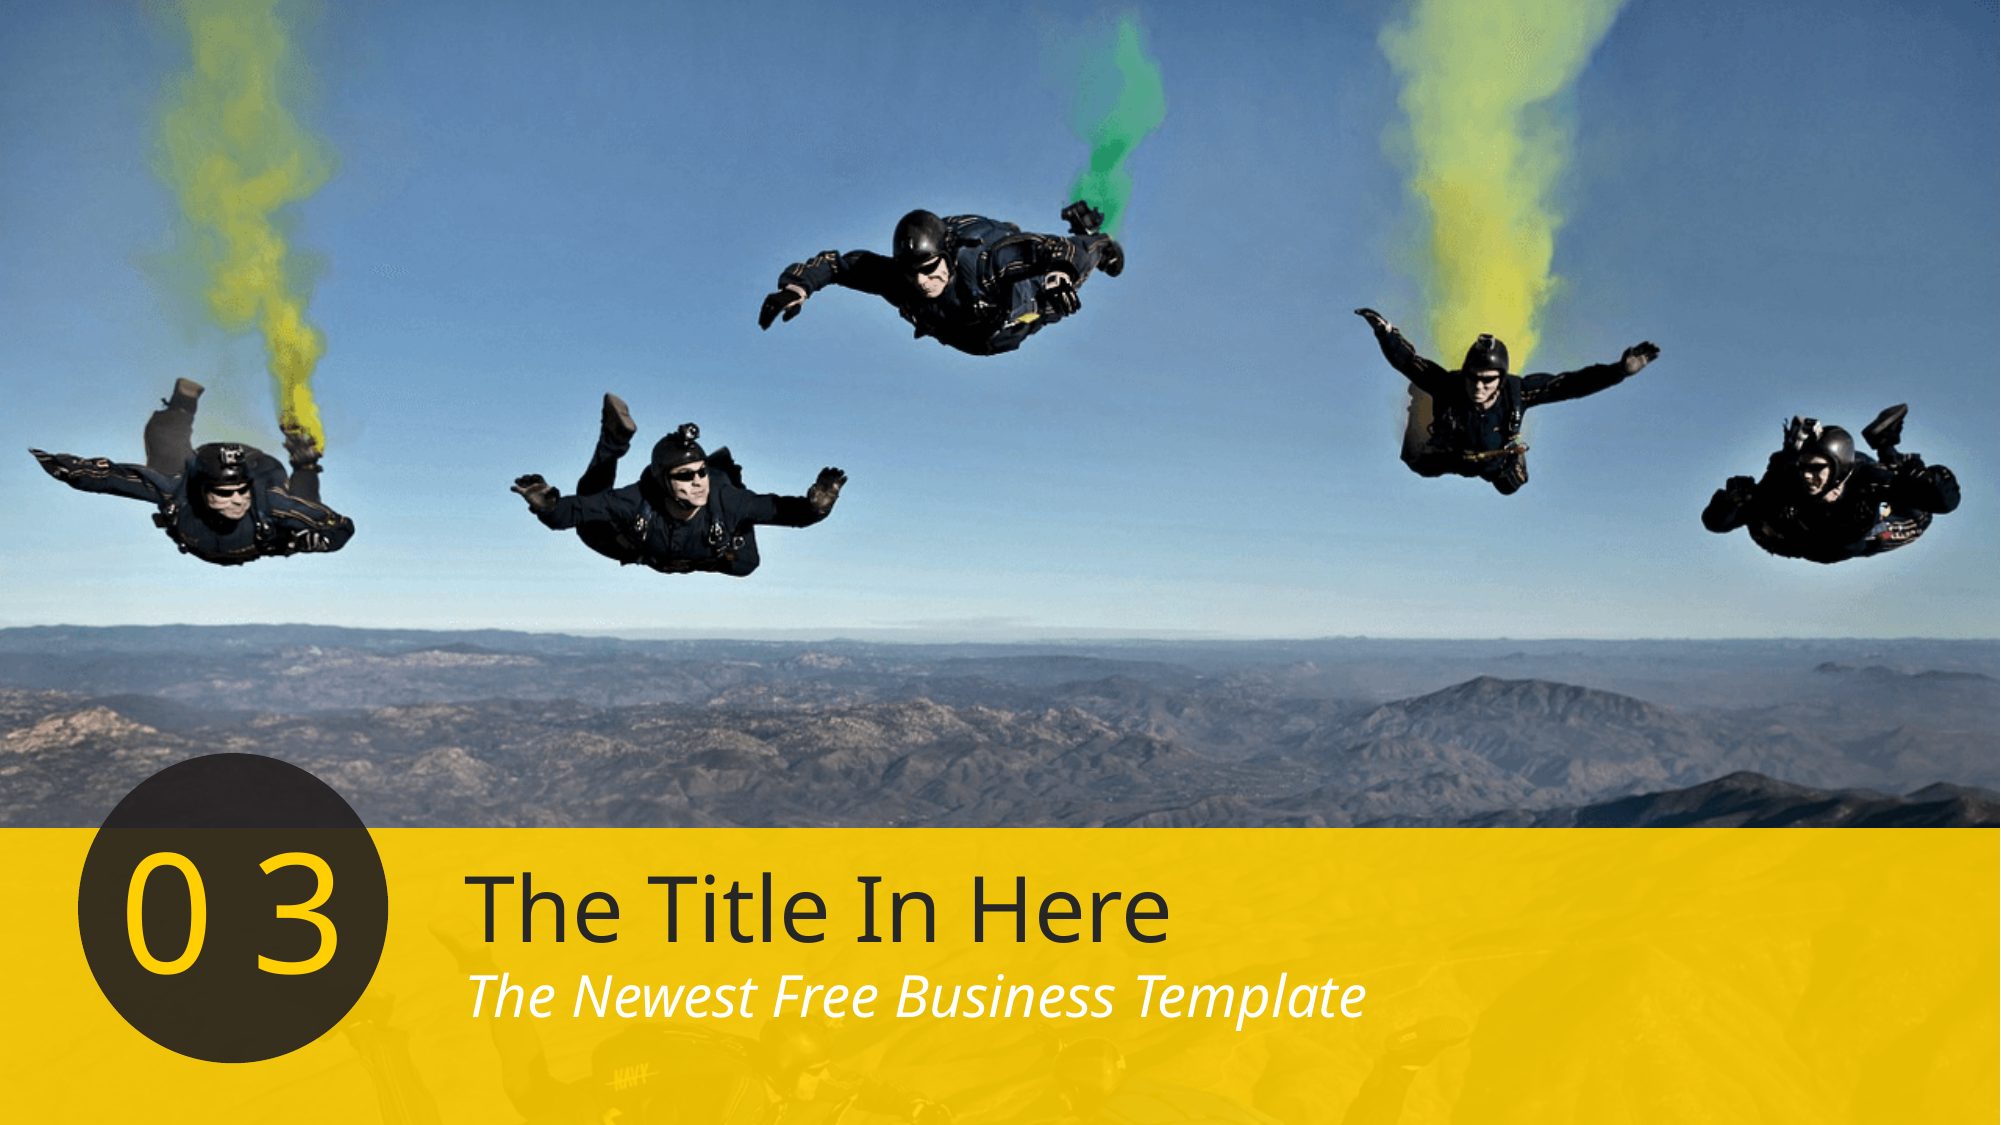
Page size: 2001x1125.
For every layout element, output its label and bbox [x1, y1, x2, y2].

picture [0, 0, 2000, 1125]
text_box [78, 753, 389, 1064]
